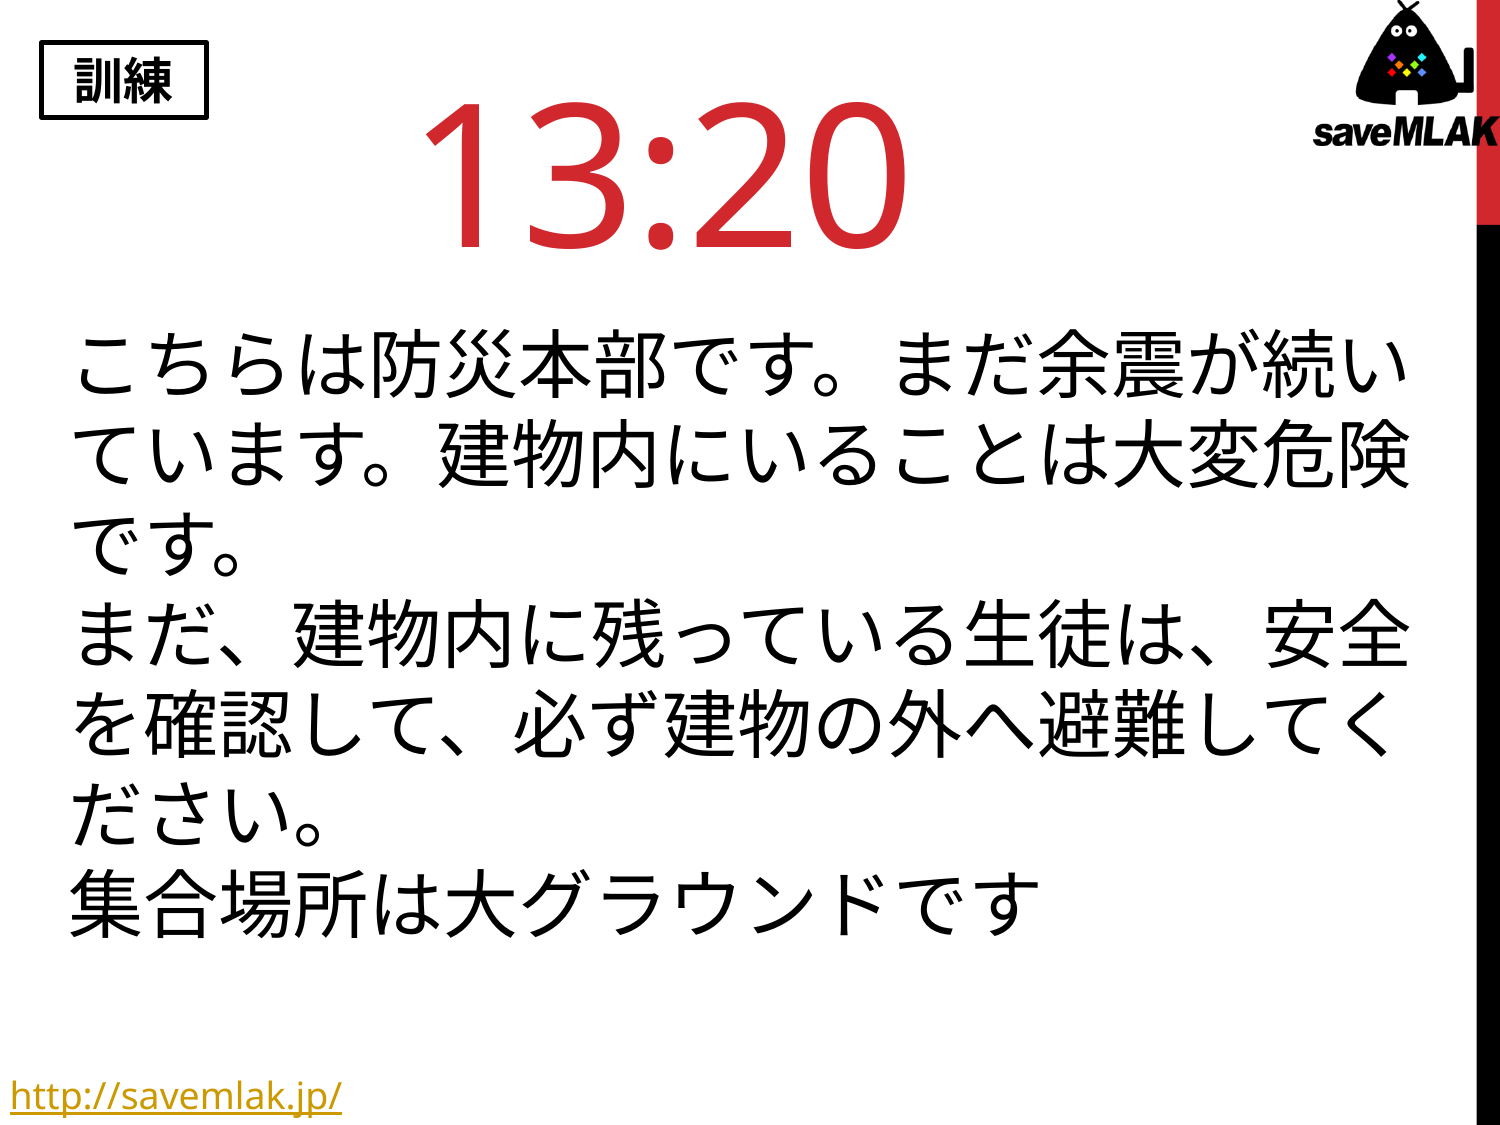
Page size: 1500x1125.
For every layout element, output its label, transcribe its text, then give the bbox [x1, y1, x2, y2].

text_box こちらは防災本部です。まだ余震が続いています。建物内にいることは大変危険です。 まだ、建物内に残っている生徒は、安全を確認して、必ず建物の外へ避難してください。 集合場所は大グラウンドです [28, 310, 1453, 956]
text_box http://savemlak.jp/ [0, 1064, 358, 1125]
picture [1313, 0, 1500, 146]
text_box 訓練 [41, 42, 207, 118]
text_box 13:20 [42, 40, 1281, 114]
